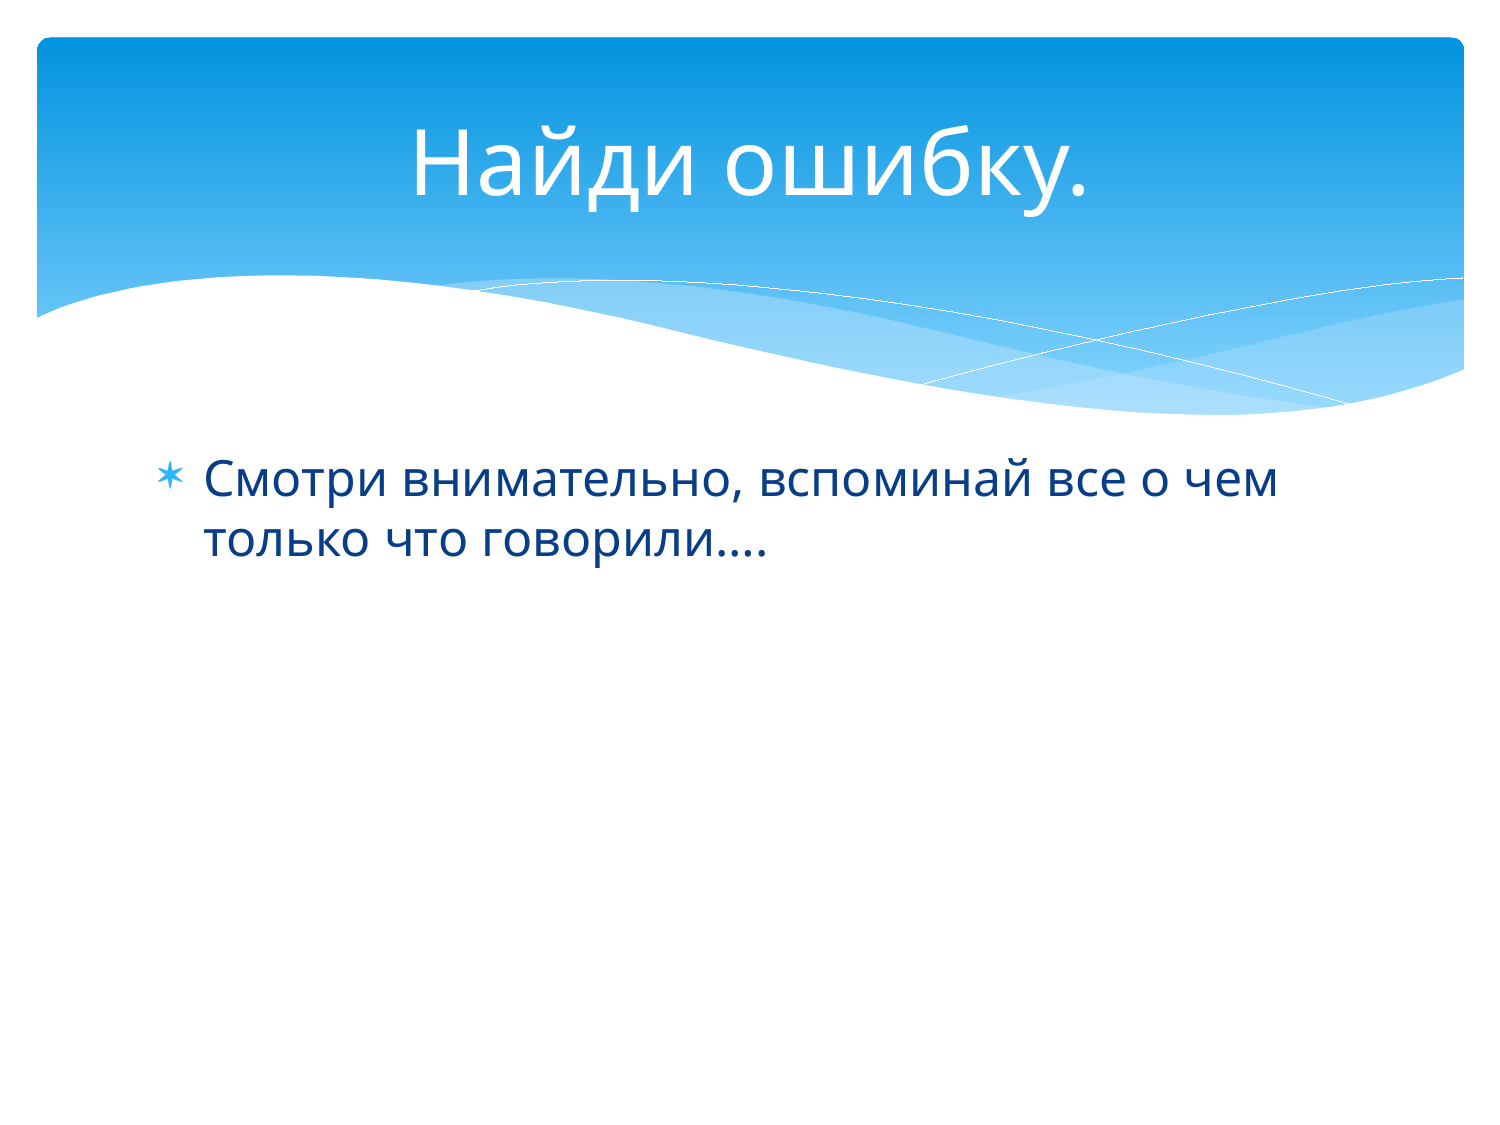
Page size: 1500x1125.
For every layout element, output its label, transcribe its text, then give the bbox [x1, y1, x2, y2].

list Смотри внимательно, вспоминай все о чем только что говорили…. [143, 438, 1359, 1005]
title Найди ошибку. [75, 55, 1425, 261]
